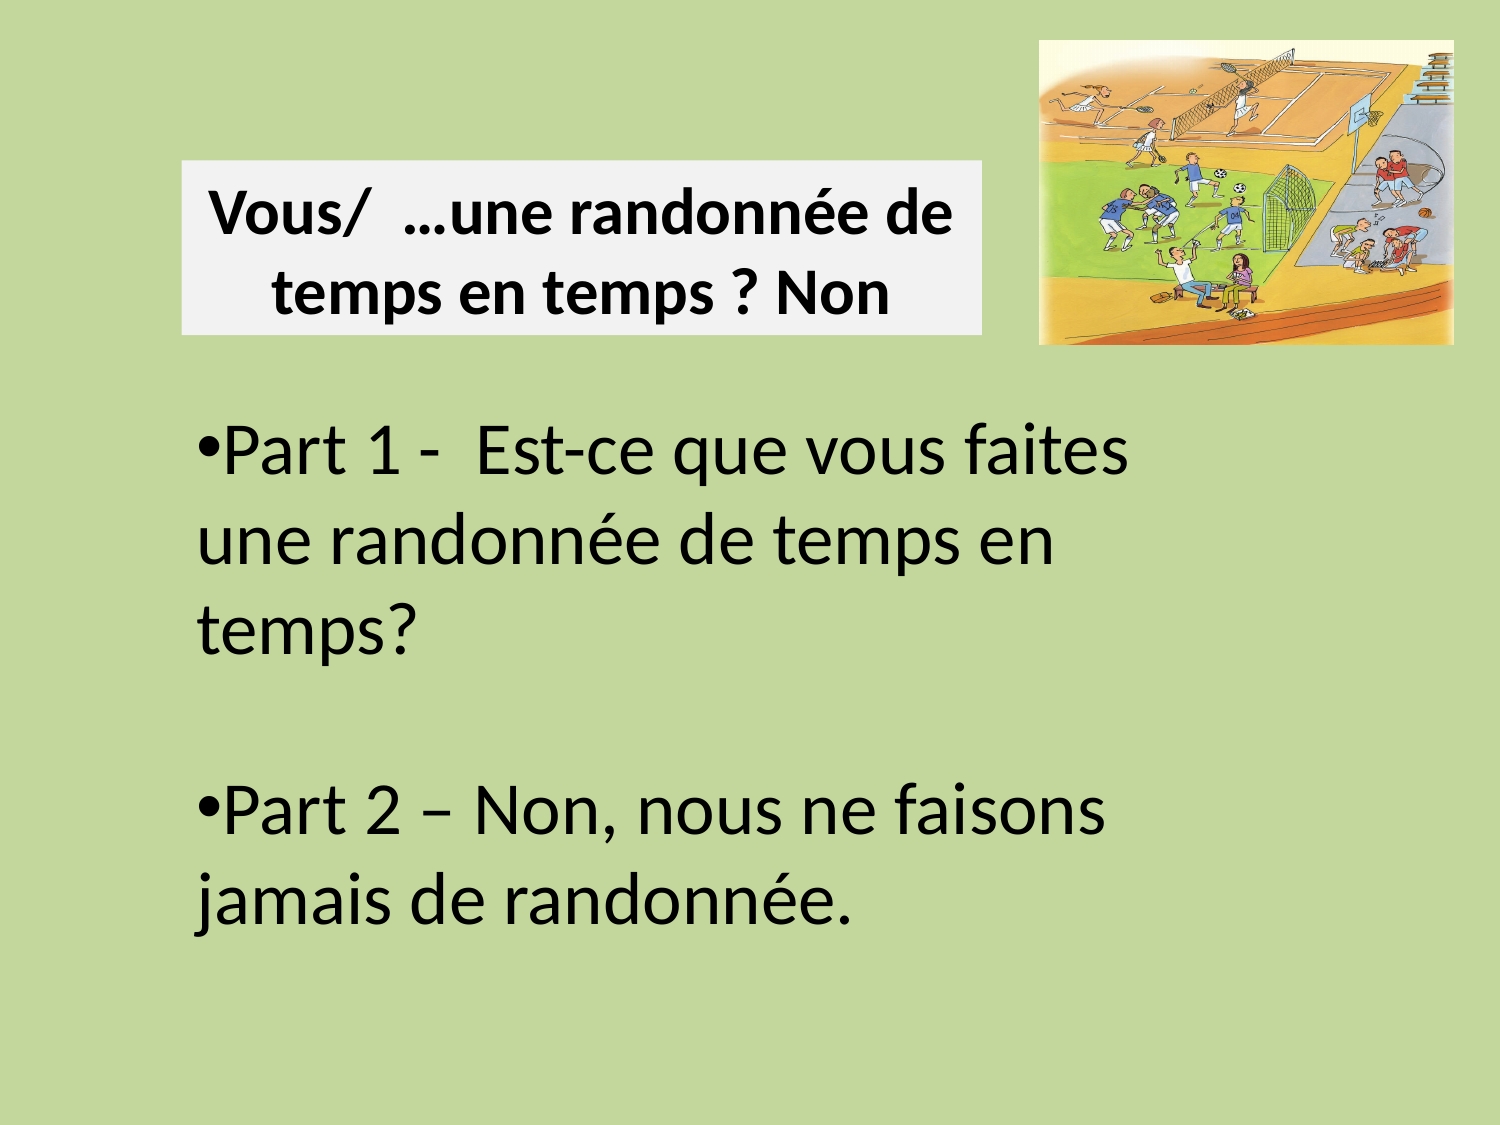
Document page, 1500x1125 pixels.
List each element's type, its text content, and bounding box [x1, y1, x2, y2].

text_box Part 1 - Est-ce que vous faites une randonnée de temps en temps? Part 2 – Non, nous ne faisons jamais de randonnée. [181, 392, 1191, 948]
text_box Vous/ …une randonnée de temps en temps ? Non [181, 160, 982, 336]
picture [1039, 40, 1454, 345]
